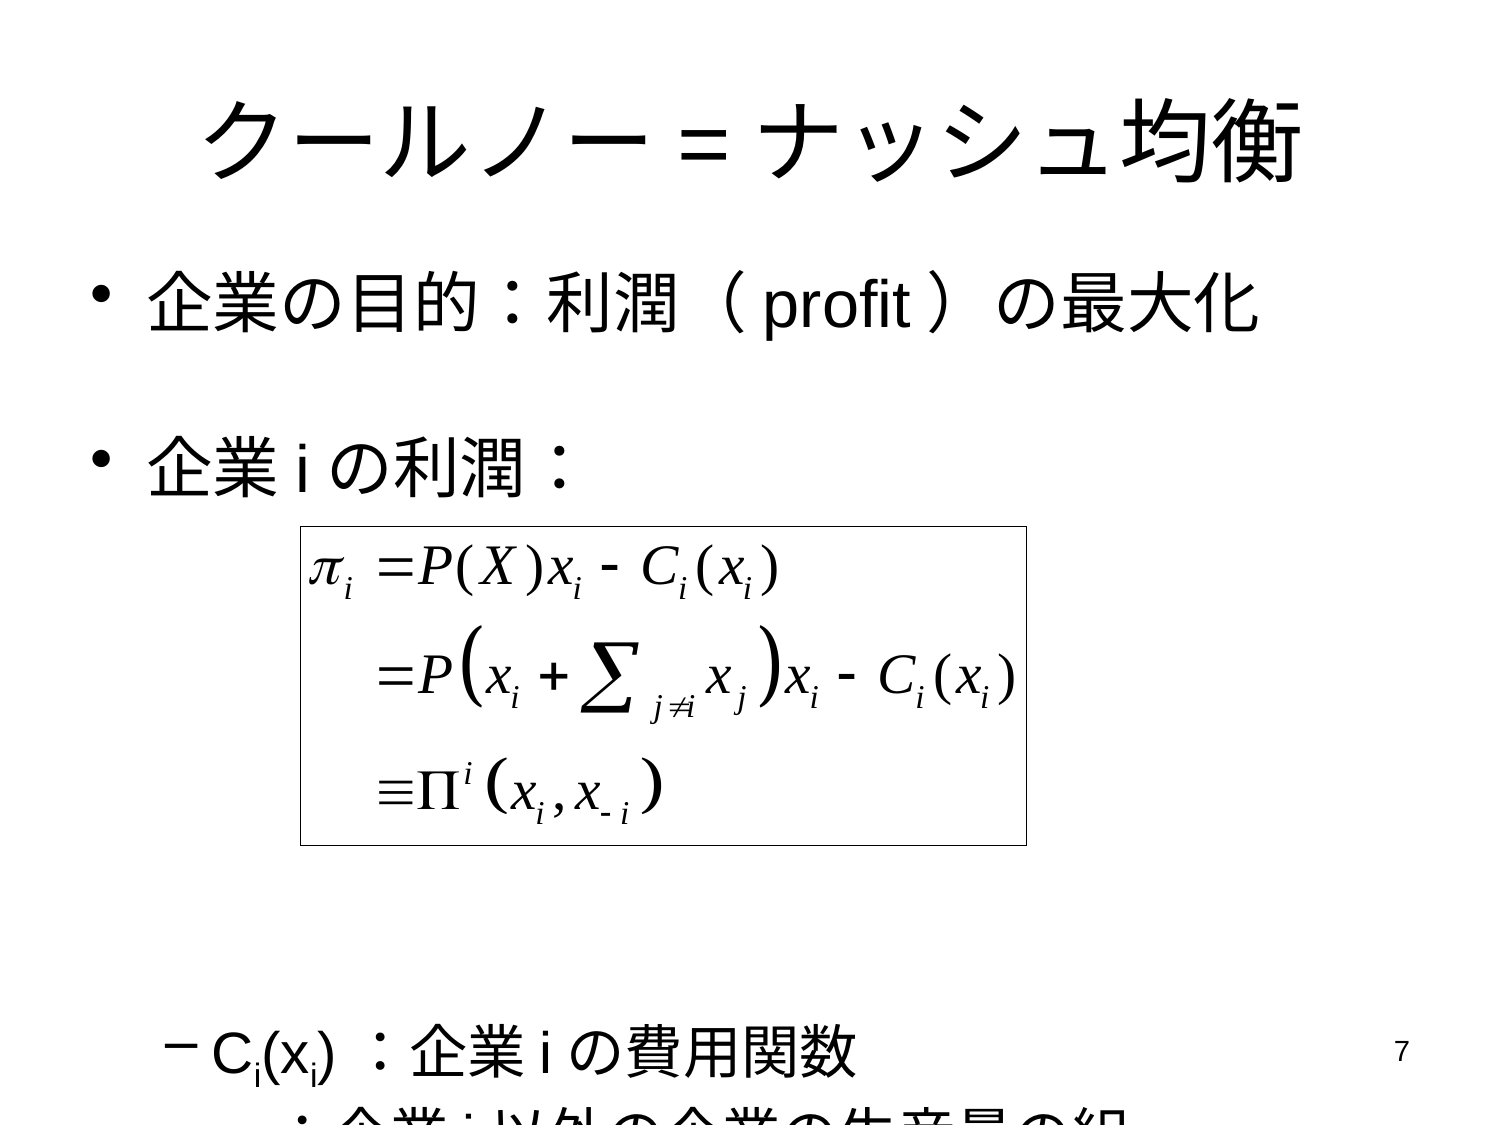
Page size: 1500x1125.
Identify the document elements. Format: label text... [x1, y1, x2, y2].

title クールノー=ナッシュ均衡 [75, 45, 1425, 233]
slide_number 7 [1074, 1024, 1426, 1103]
list 企業の目的：利潤（profit）の最大化 企業iの利潤： Ci(xi)：企業iの費用関数 x-i：企業i以外の企業の生産量の組 [75, 262, 1425, 1071]
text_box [300, 526, 1026, 845]
